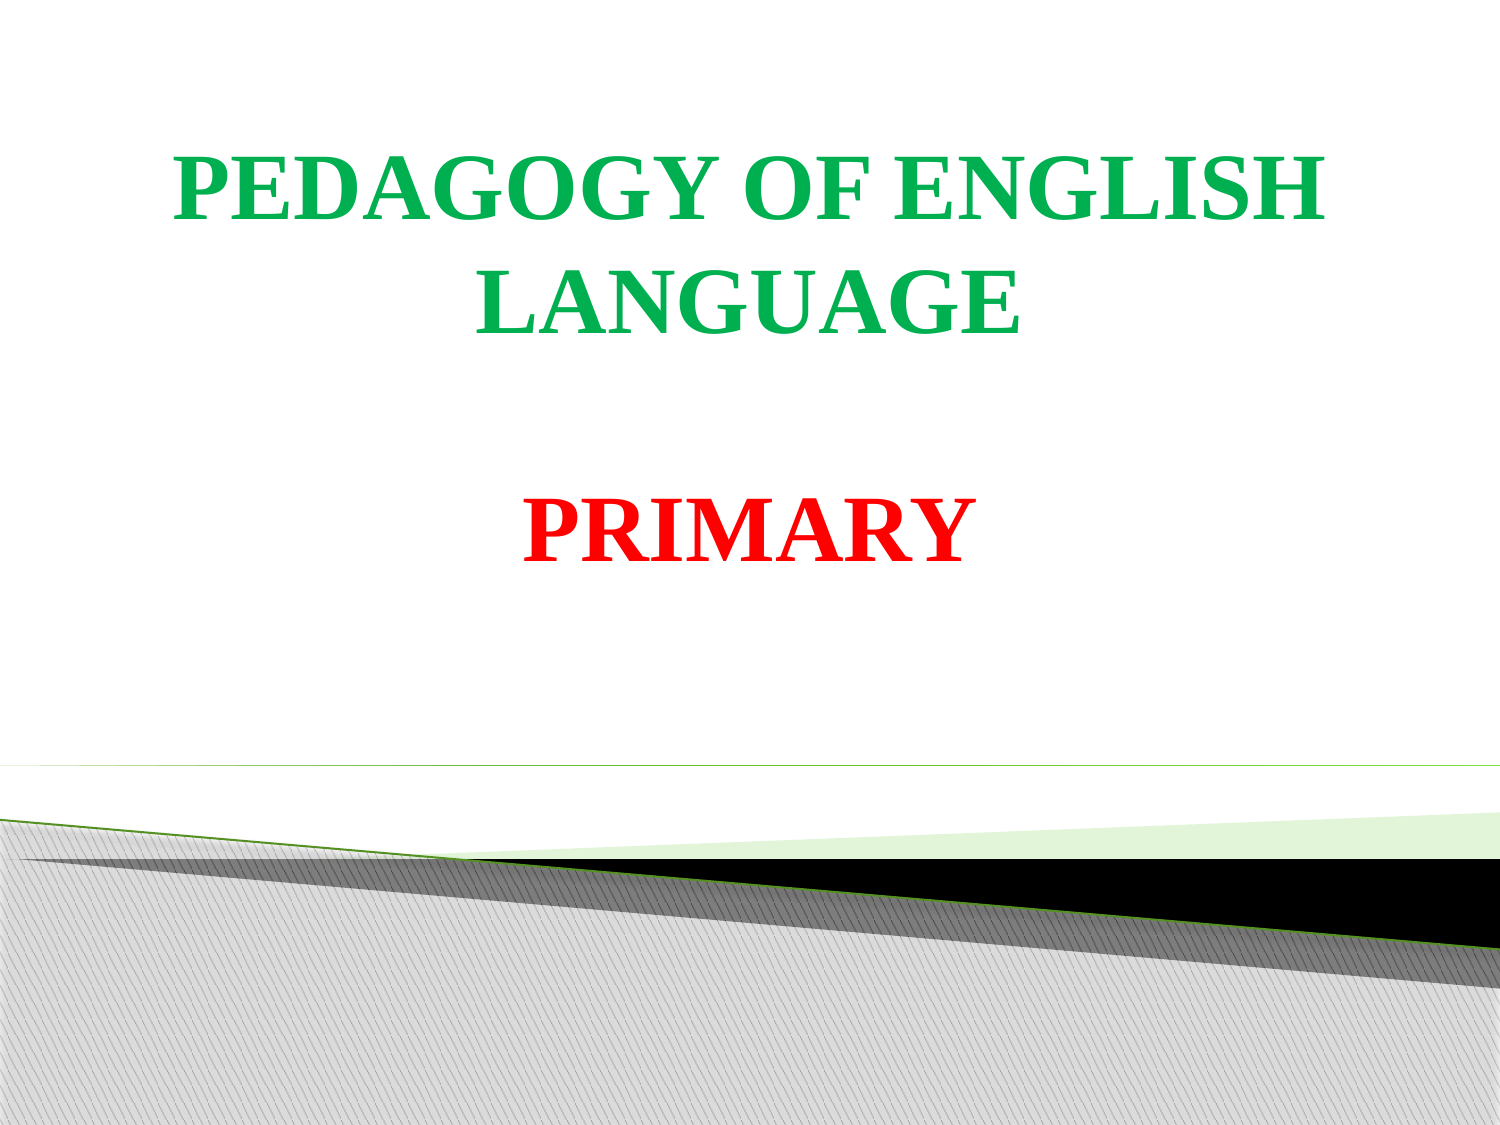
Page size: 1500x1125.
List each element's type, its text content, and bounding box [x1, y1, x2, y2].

subtitle [112, 592, 1388, 790]
picture [5, 859, 1500, 989]
title PEDAGOGY OF ENGLISH LANGUAGE PRIMARY [112, 112, 1388, 588]
